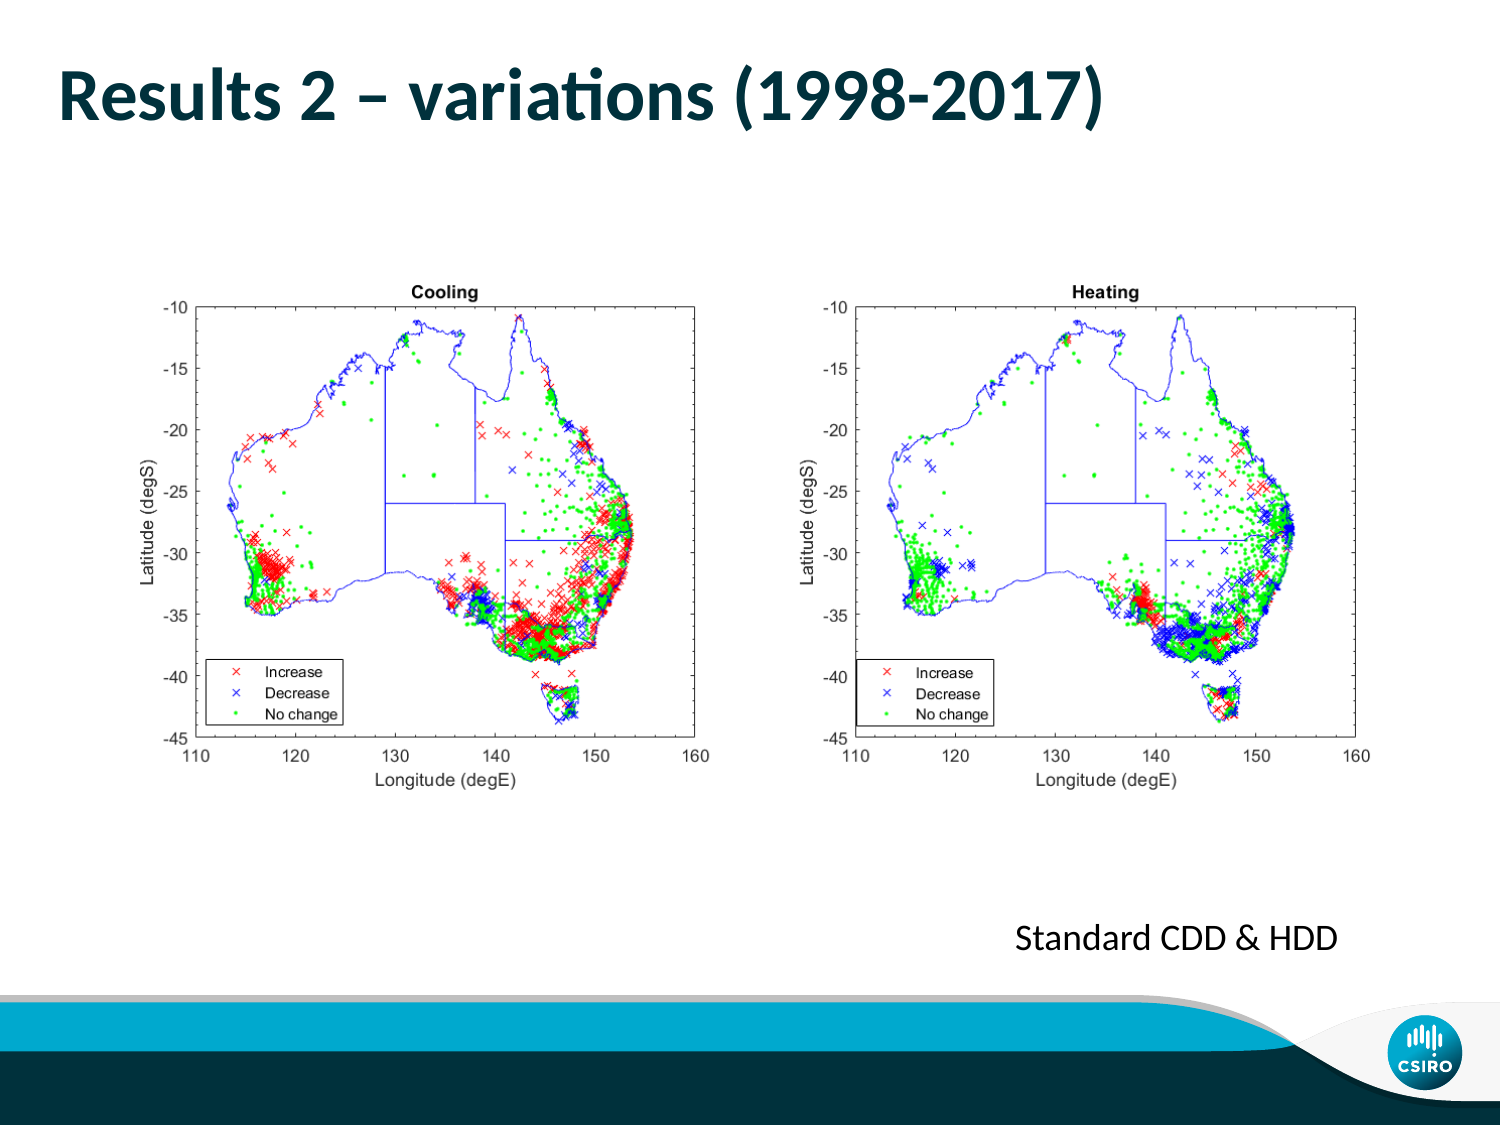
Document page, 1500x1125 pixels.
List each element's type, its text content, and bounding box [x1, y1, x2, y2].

picture [0, 266, 1500, 797]
text_box Standard CDD & HDD [1000, 905, 1354, 965]
title Results 2 – variations (1998-2017) [58, 45, 1447, 185]
